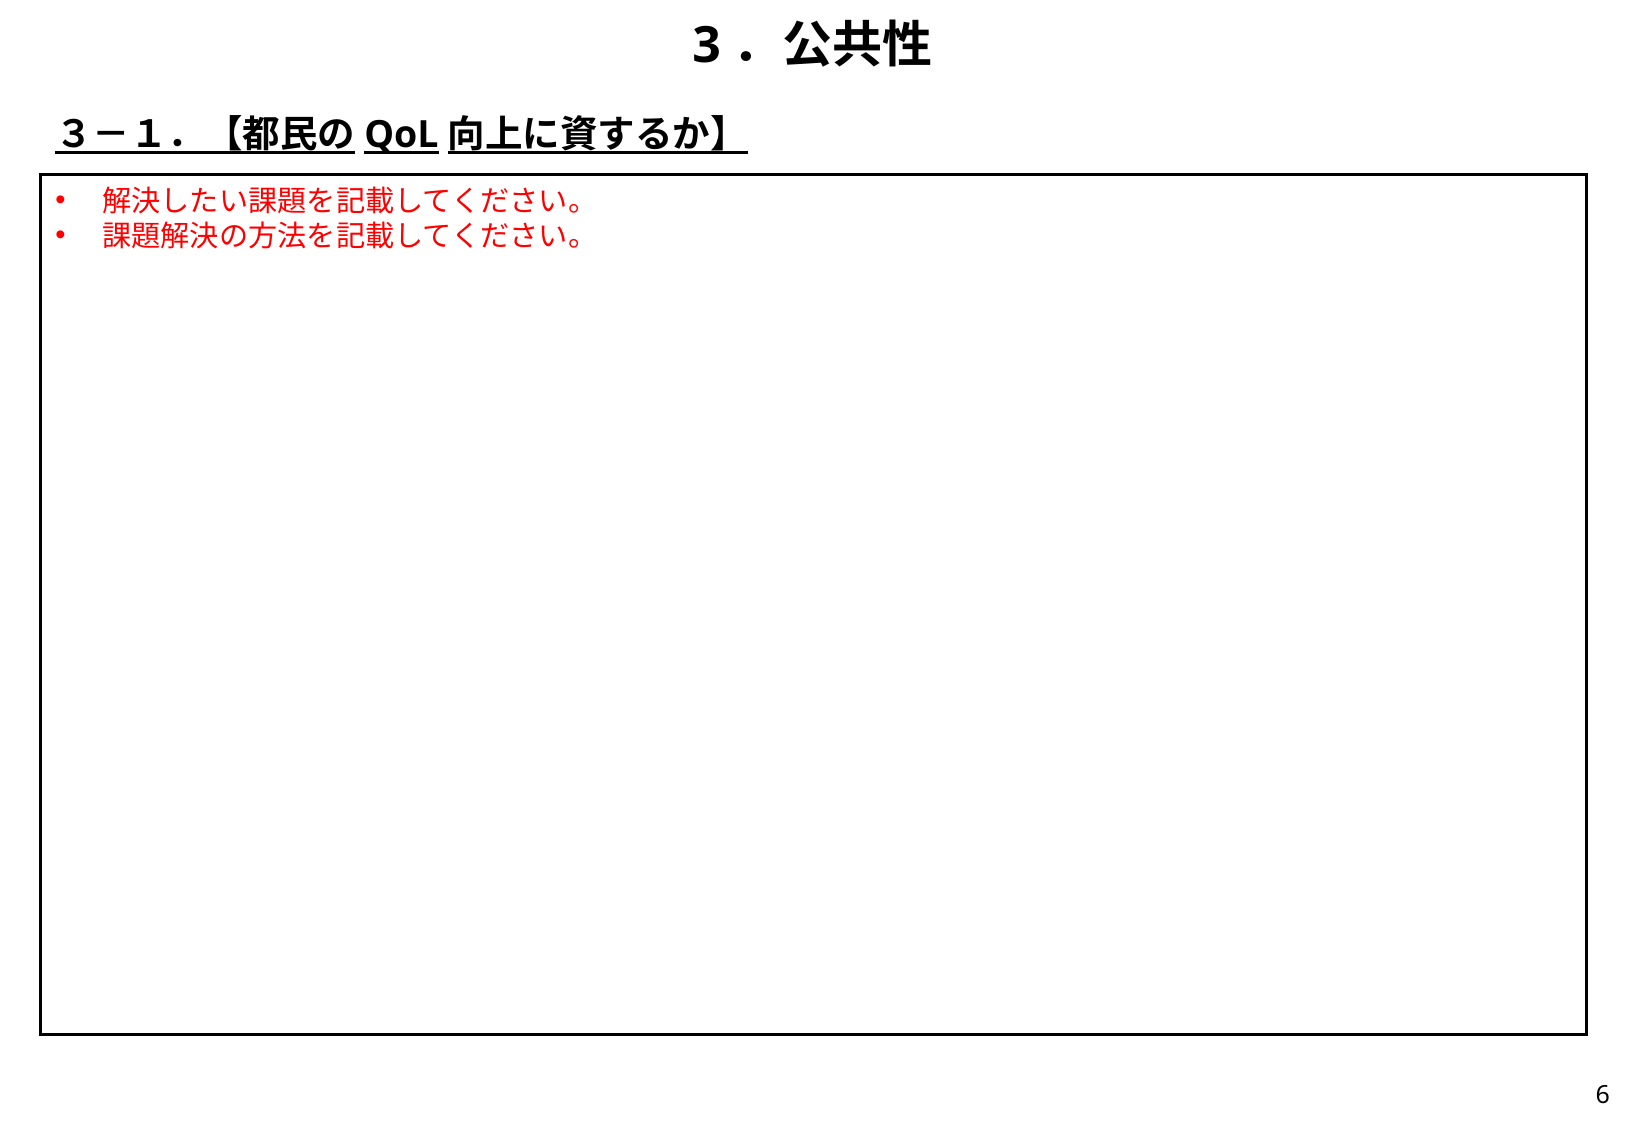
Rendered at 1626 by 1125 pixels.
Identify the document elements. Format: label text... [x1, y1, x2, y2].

text_box ３－１．【都民のQoL向上に資するか】 [40, 103, 854, 163]
title 3．公共性 [0, 0, 1625, 93]
slide_number 5 [1259, 1065, 1625, 1125]
text_box 解決したい課題を記載してください。 課題解決の方法を記載してください。 [40, 174, 1588, 1036]
